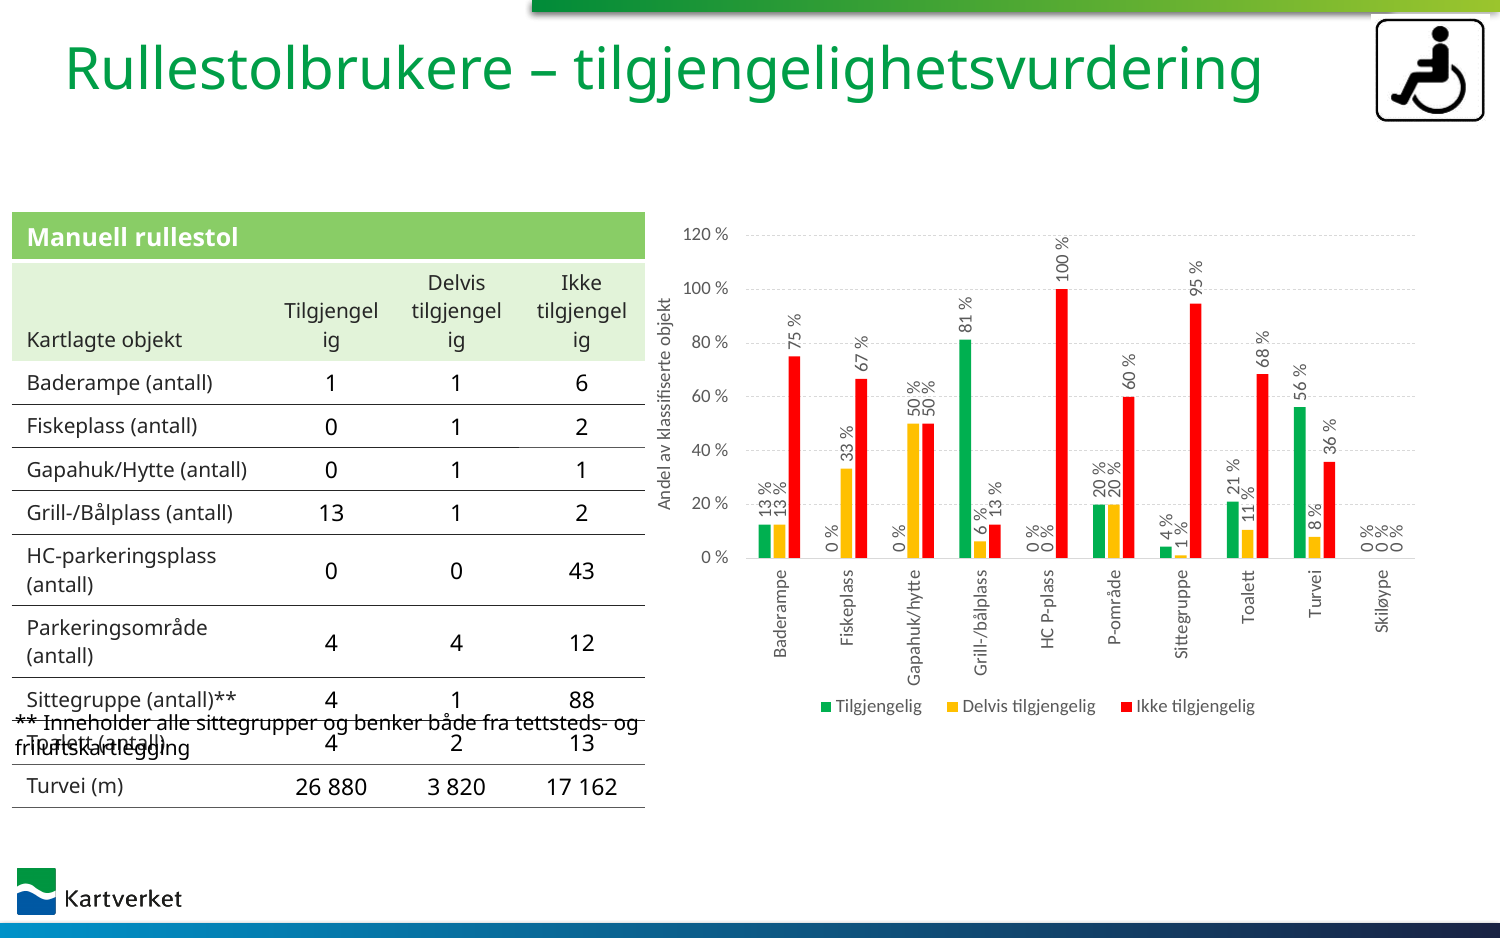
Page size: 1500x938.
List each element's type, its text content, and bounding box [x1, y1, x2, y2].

table_cell 0 [269, 535, 394, 605]
table_cell 12 [519, 606, 638, 677]
table_cell Fiskeplass (antall) [12, 405, 269, 447]
table_cell 1 [394, 491, 519, 534]
table_cell 1 [394, 448, 519, 490]
table_cell 1 [394, 678, 519, 702]
table_cell 6 [519, 361, 638, 404]
table_cell Sittegruppe (antall)** [12, 678, 269, 702]
table_cell Delvis tilgjengelig [394, 263, 519, 361]
table_cell 4 [394, 606, 519, 677]
table_cell 1 [519, 448, 638, 490]
table_cell 26 880 [269, 768, 394, 807]
picture [643, 218, 1426, 728]
table_cell 1 [269, 361, 394, 404]
table_header Manuell rullestol [12, 212, 645, 259]
text_box ** Inneholder alle sittegrupper og benker både fra tettsteds- og friluftskartlegging [0, 702, 745, 768]
text_box Rullestolbrukere – tilgjengelighetsvurdering [49, 12, 1372, 109]
table_cell 2 [519, 405, 638, 447]
table_cell Baderampe (antall) [12, 361, 269, 404]
table_cell Tilgjengelig [269, 263, 394, 361]
table_cell 88 [519, 678, 638, 702]
table_cell Parkeringsområde (antall) [12, 606, 269, 677]
table_cell 2 [519, 491, 638, 534]
table_cell 43 [519, 535, 638, 605]
table_cell HC-parkeringsplass (antall) [12, 535, 269, 605]
table_cell 17 162 [519, 768, 645, 807]
table_cell 4 [269, 678, 394, 702]
table_cell 1 [394, 361, 519, 404]
table_cell Gapahuk/Hytte (antall) [12, 448, 269, 490]
table_cell Kartlagte objekt [12, 263, 269, 361]
picture [1371, 13, 1491, 127]
table_cell 4 [269, 606, 394, 677]
table_cell Grill-/Bålplass (antall) [12, 491, 269, 534]
table_cell 0 [269, 448, 394, 490]
table_cell 13 [269, 491, 394, 534]
table_cell 0 [269, 405, 394, 447]
table_cell Turvei (m) [12, 768, 269, 807]
table_cell 1 [394, 405, 519, 447]
table_cell Ikke tilgjengelig [519, 263, 638, 361]
table_cell 3 820 [394, 768, 519, 807]
table_cell 0 [394, 535, 519, 605]
